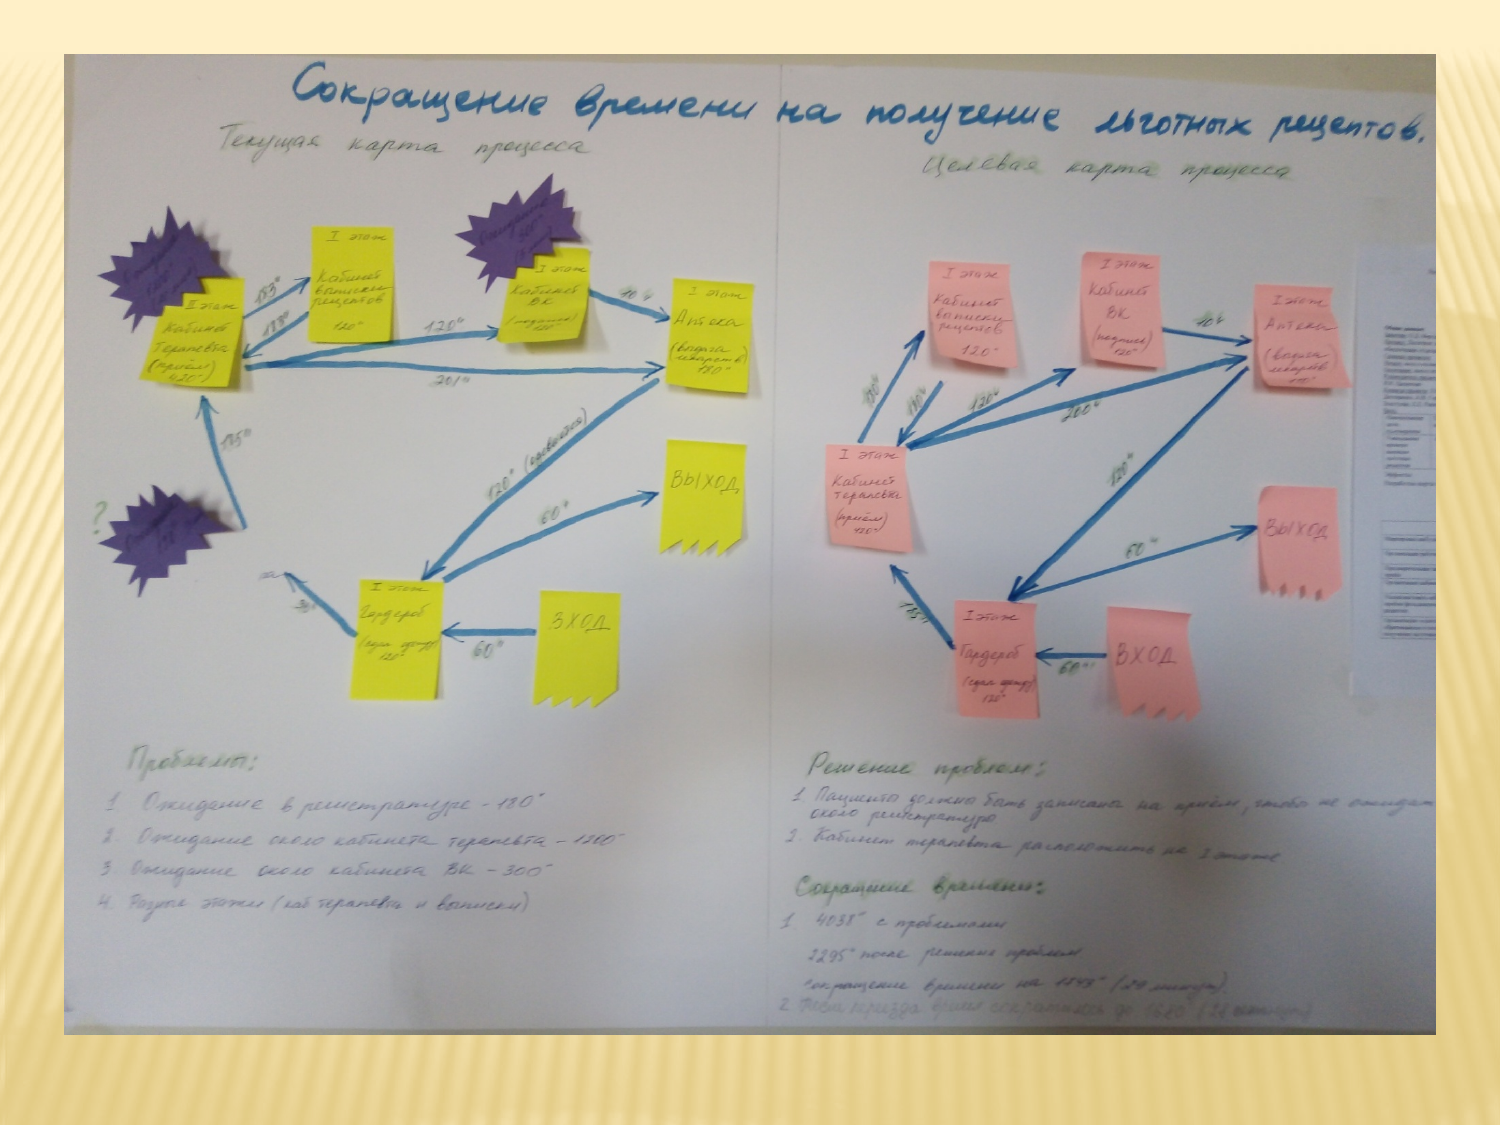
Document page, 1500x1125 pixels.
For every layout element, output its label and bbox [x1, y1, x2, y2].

picture [64, 54, 1436, 1036]
